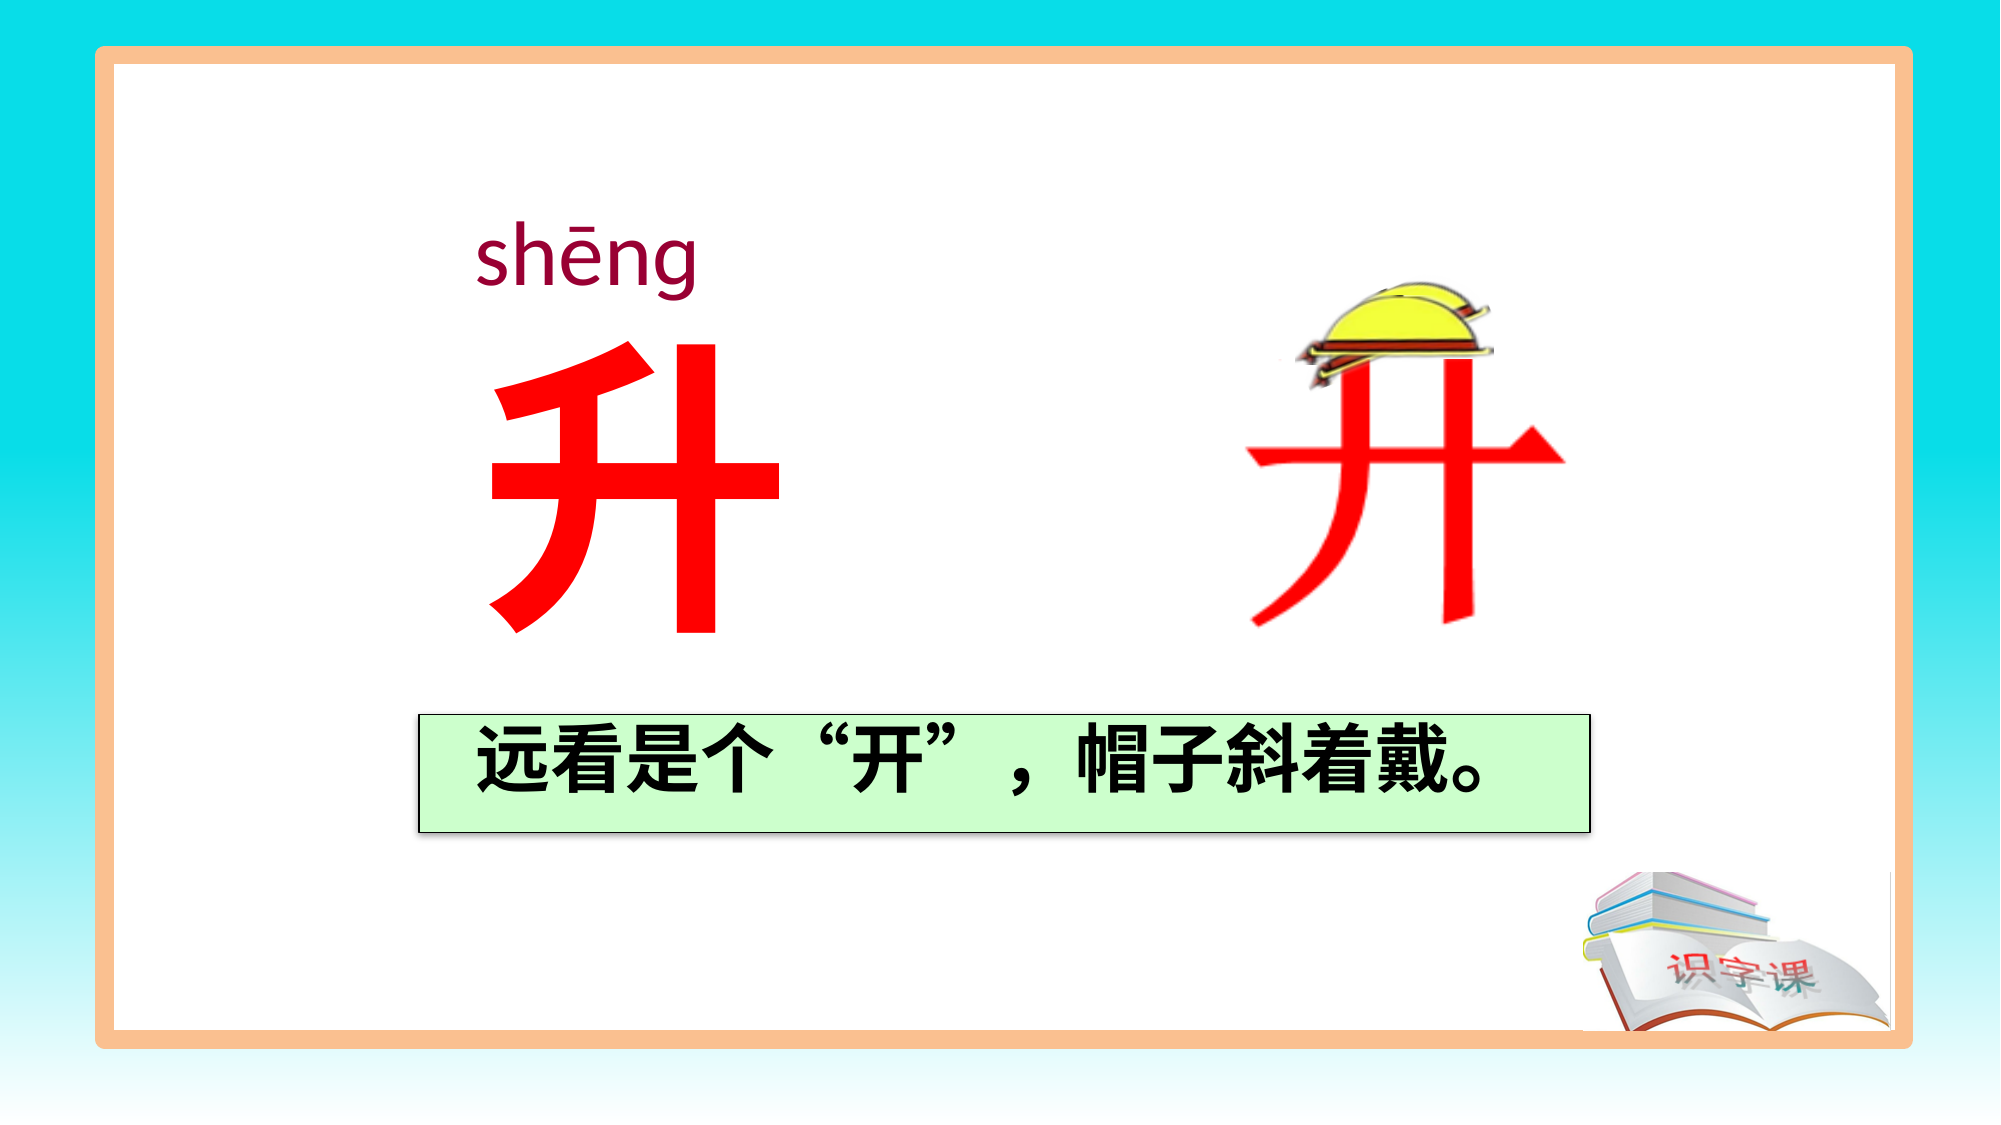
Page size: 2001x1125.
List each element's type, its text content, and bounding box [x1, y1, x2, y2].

text_box [103, 53, 1906, 1042]
text_box shēnɡ [460, 185, 795, 311]
text_box 升 [414, 347, 746, 614]
picture [1196, 257, 1615, 641]
text_box 远看是个“开”，帽子斜着戴。 [418, 714, 1591, 833]
picture [1583, 871, 1891, 1031]
